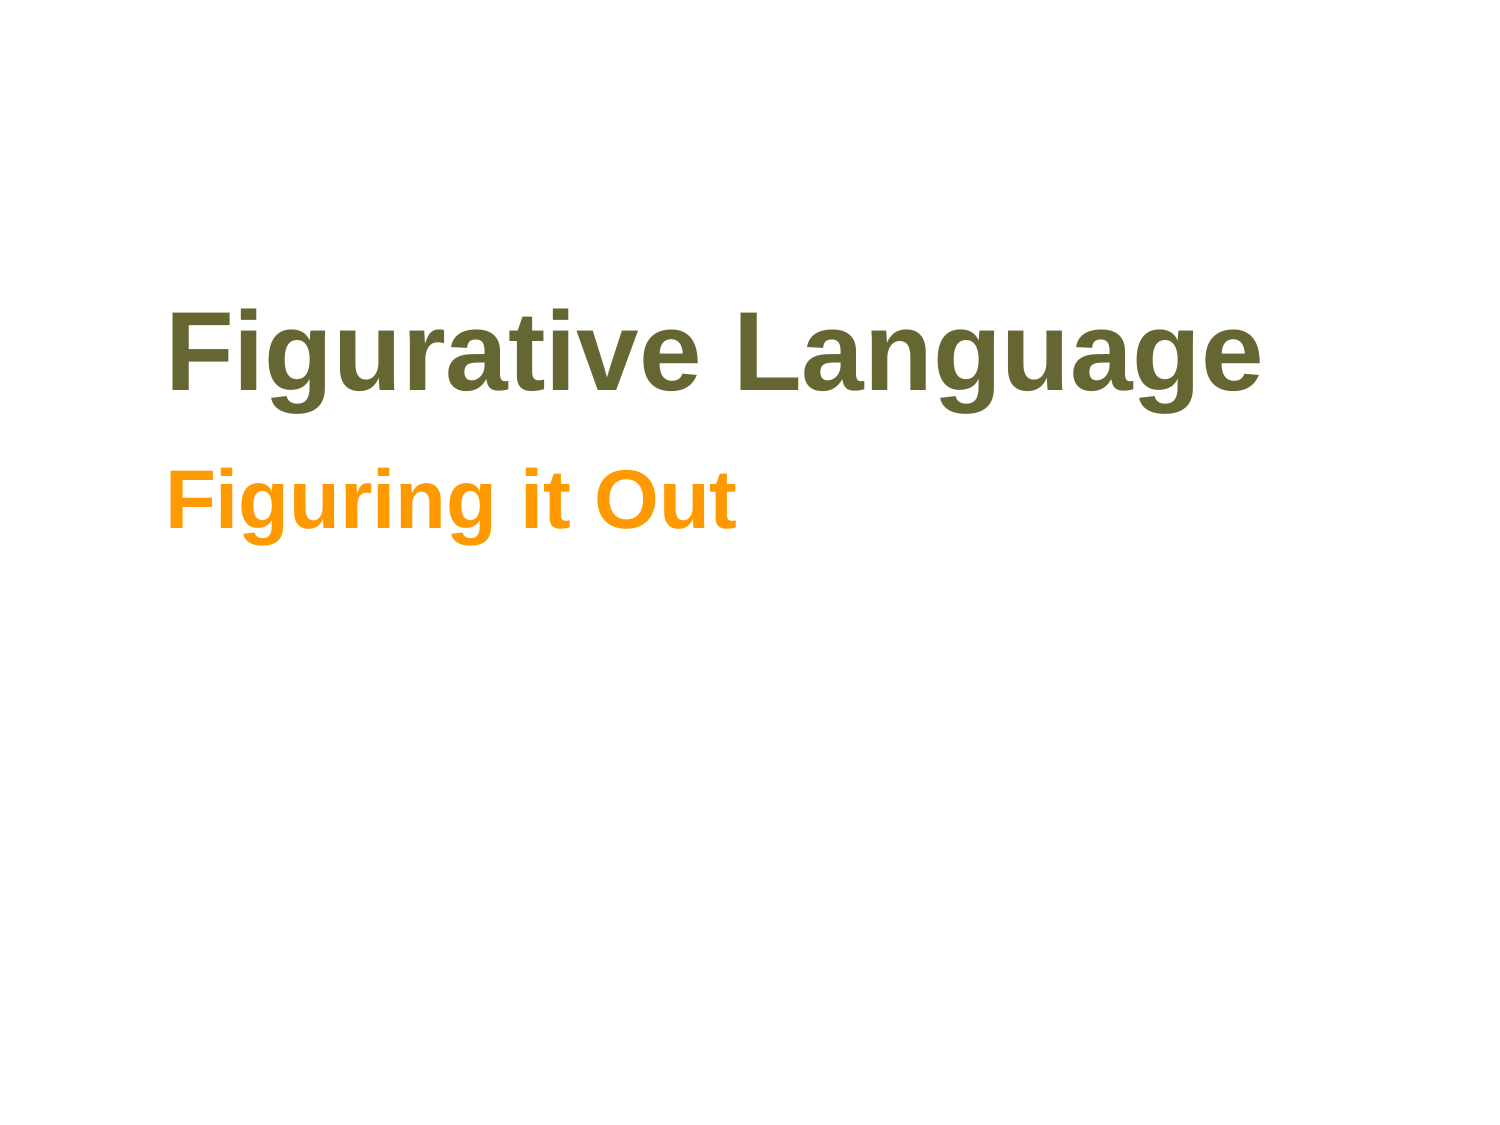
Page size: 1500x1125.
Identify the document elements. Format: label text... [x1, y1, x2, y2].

subtitle Figuring it Out [149, 437, 1201, 726]
title Figurative Language [149, 224, 1426, 467]
